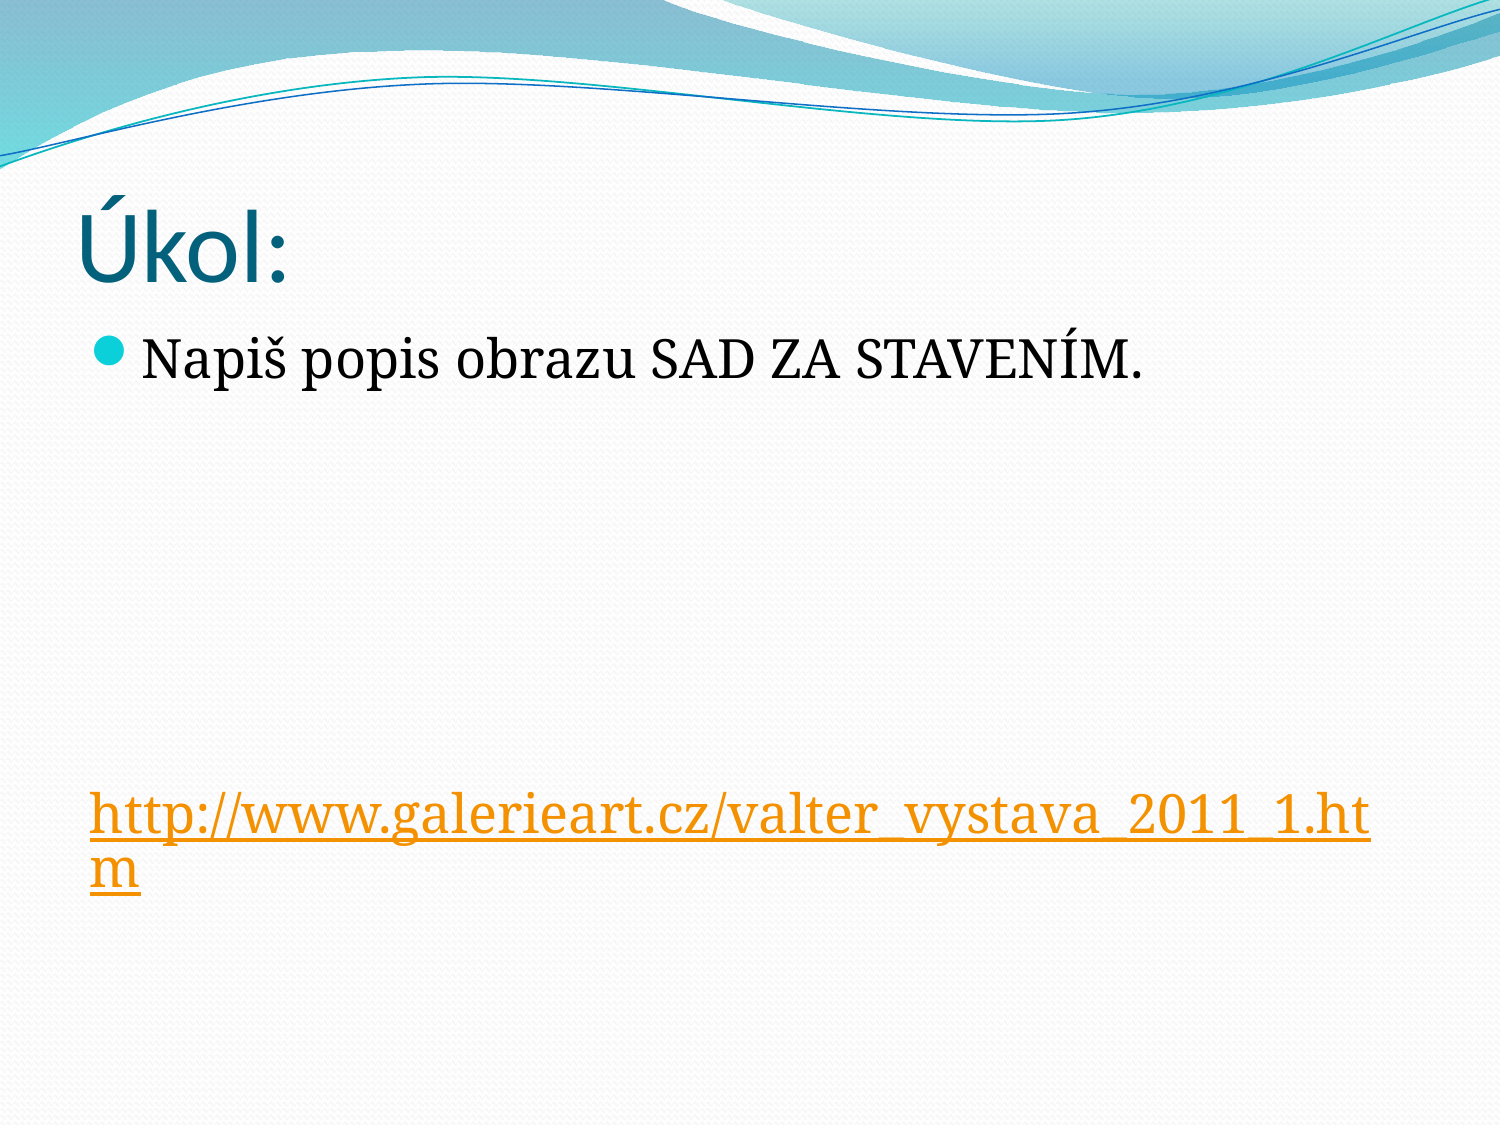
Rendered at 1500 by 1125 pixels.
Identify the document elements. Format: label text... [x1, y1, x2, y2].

list Napiš popis obrazu SAD ZA STAVENÍM. http://www.galerieart.cz/valter_vystava_2011_1.htm [75, 317, 1425, 1038]
title Úkol: [75, 115, 1425, 303]
